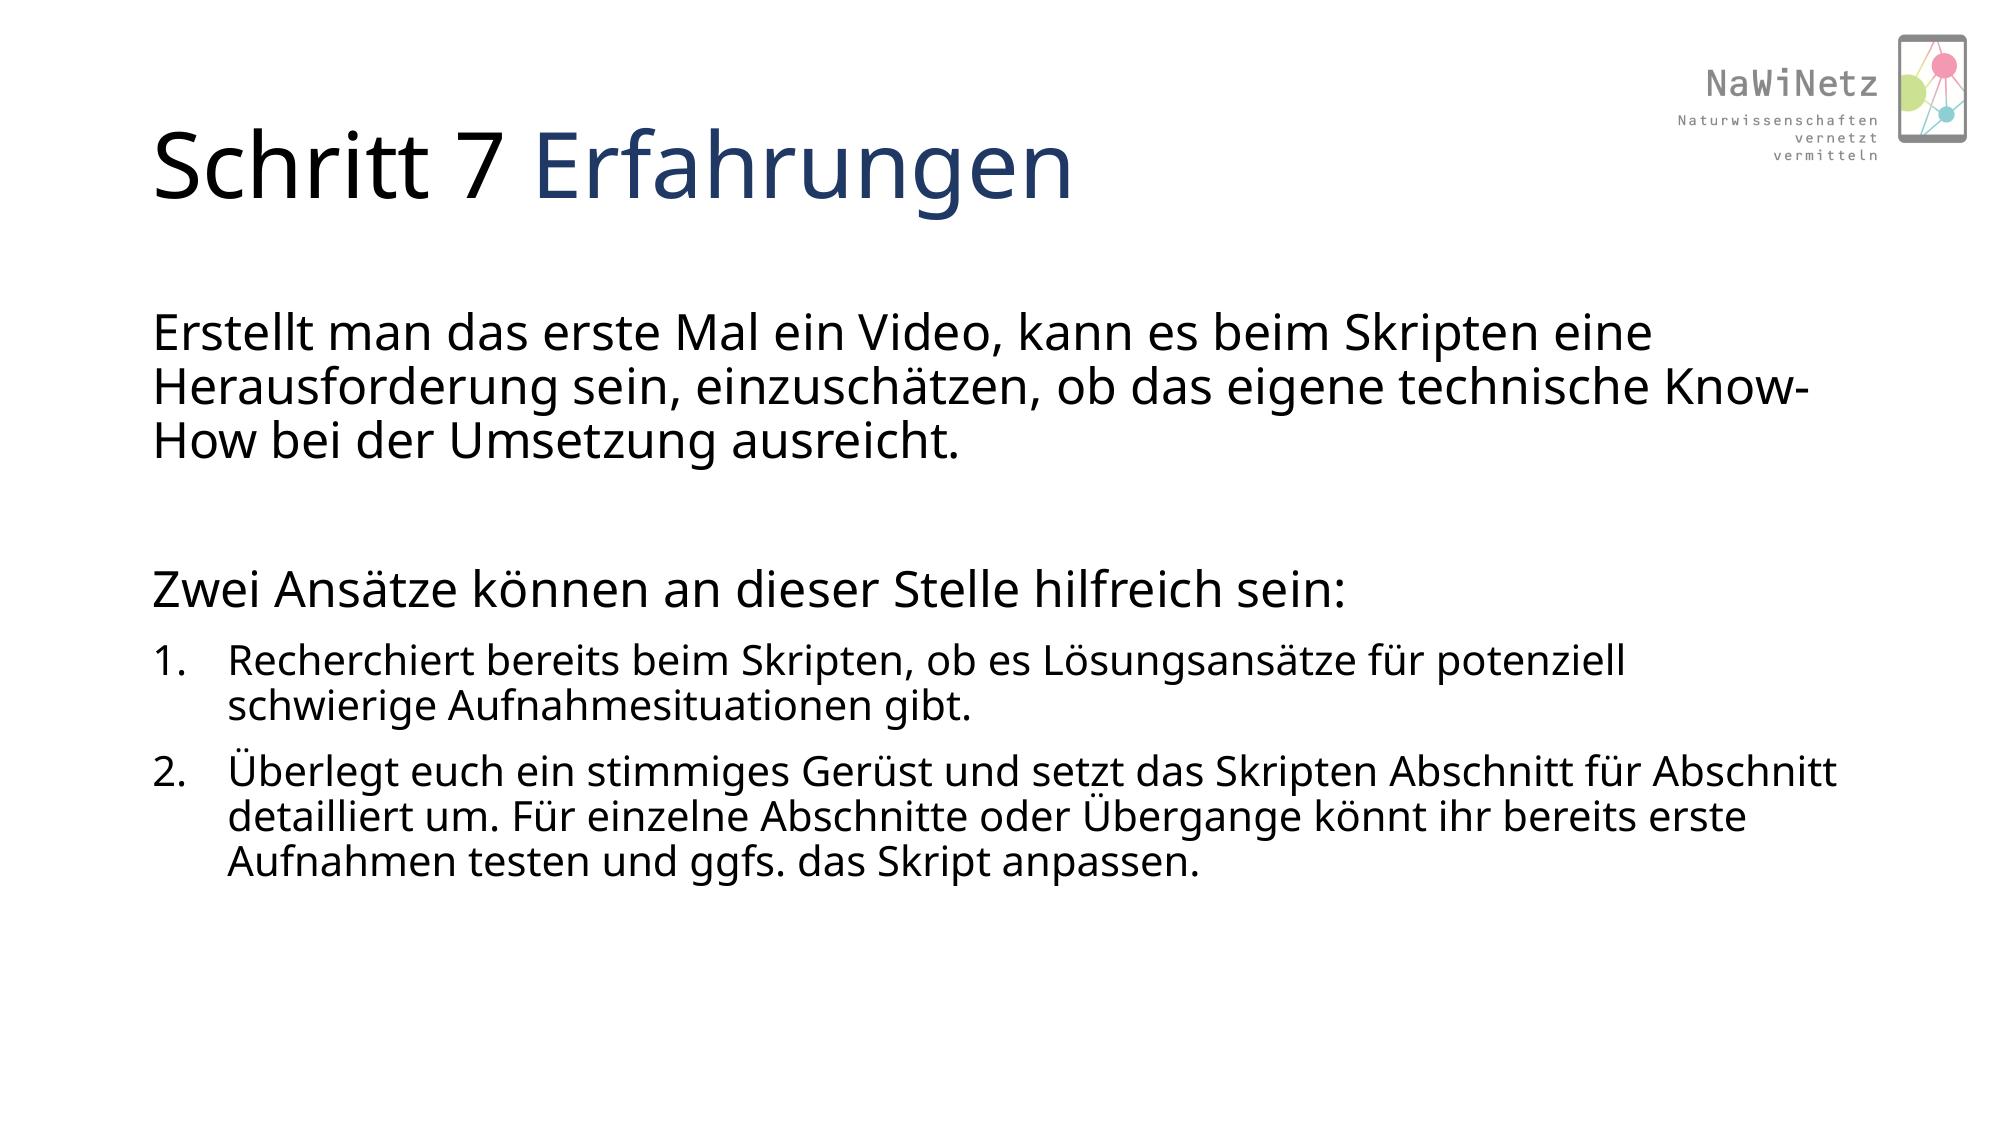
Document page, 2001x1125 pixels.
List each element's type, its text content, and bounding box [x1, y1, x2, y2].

title Schritt 7 Erfahrungen [137, 59, 1863, 278]
list Erstellt man das erste Mal ein Video, kann es beim Skripten eine Herausforderung sein, einzuschätzen, ob das eigene technische Know-How bei der Umsetzung ausreicht. Zwei Ansätze können an dieser Stelle hilfreich sein: Recherchiert bereits beim Skripten, ob es Lösungsansätze für potenziell schwierige Aufnahmesituationen gibt. Überlegt euch ein stimmiges Gerüst und setzt das Skripten Abschnitt für Abschnitt detailliert um. Für einzelne Abschnitte oder Übergange könnt ihr bereits erste Aufnahmen testen und ggfs. das Skript anpassen. [137, 299, 1863, 1014]
picture [1674, 29, 1975, 166]
